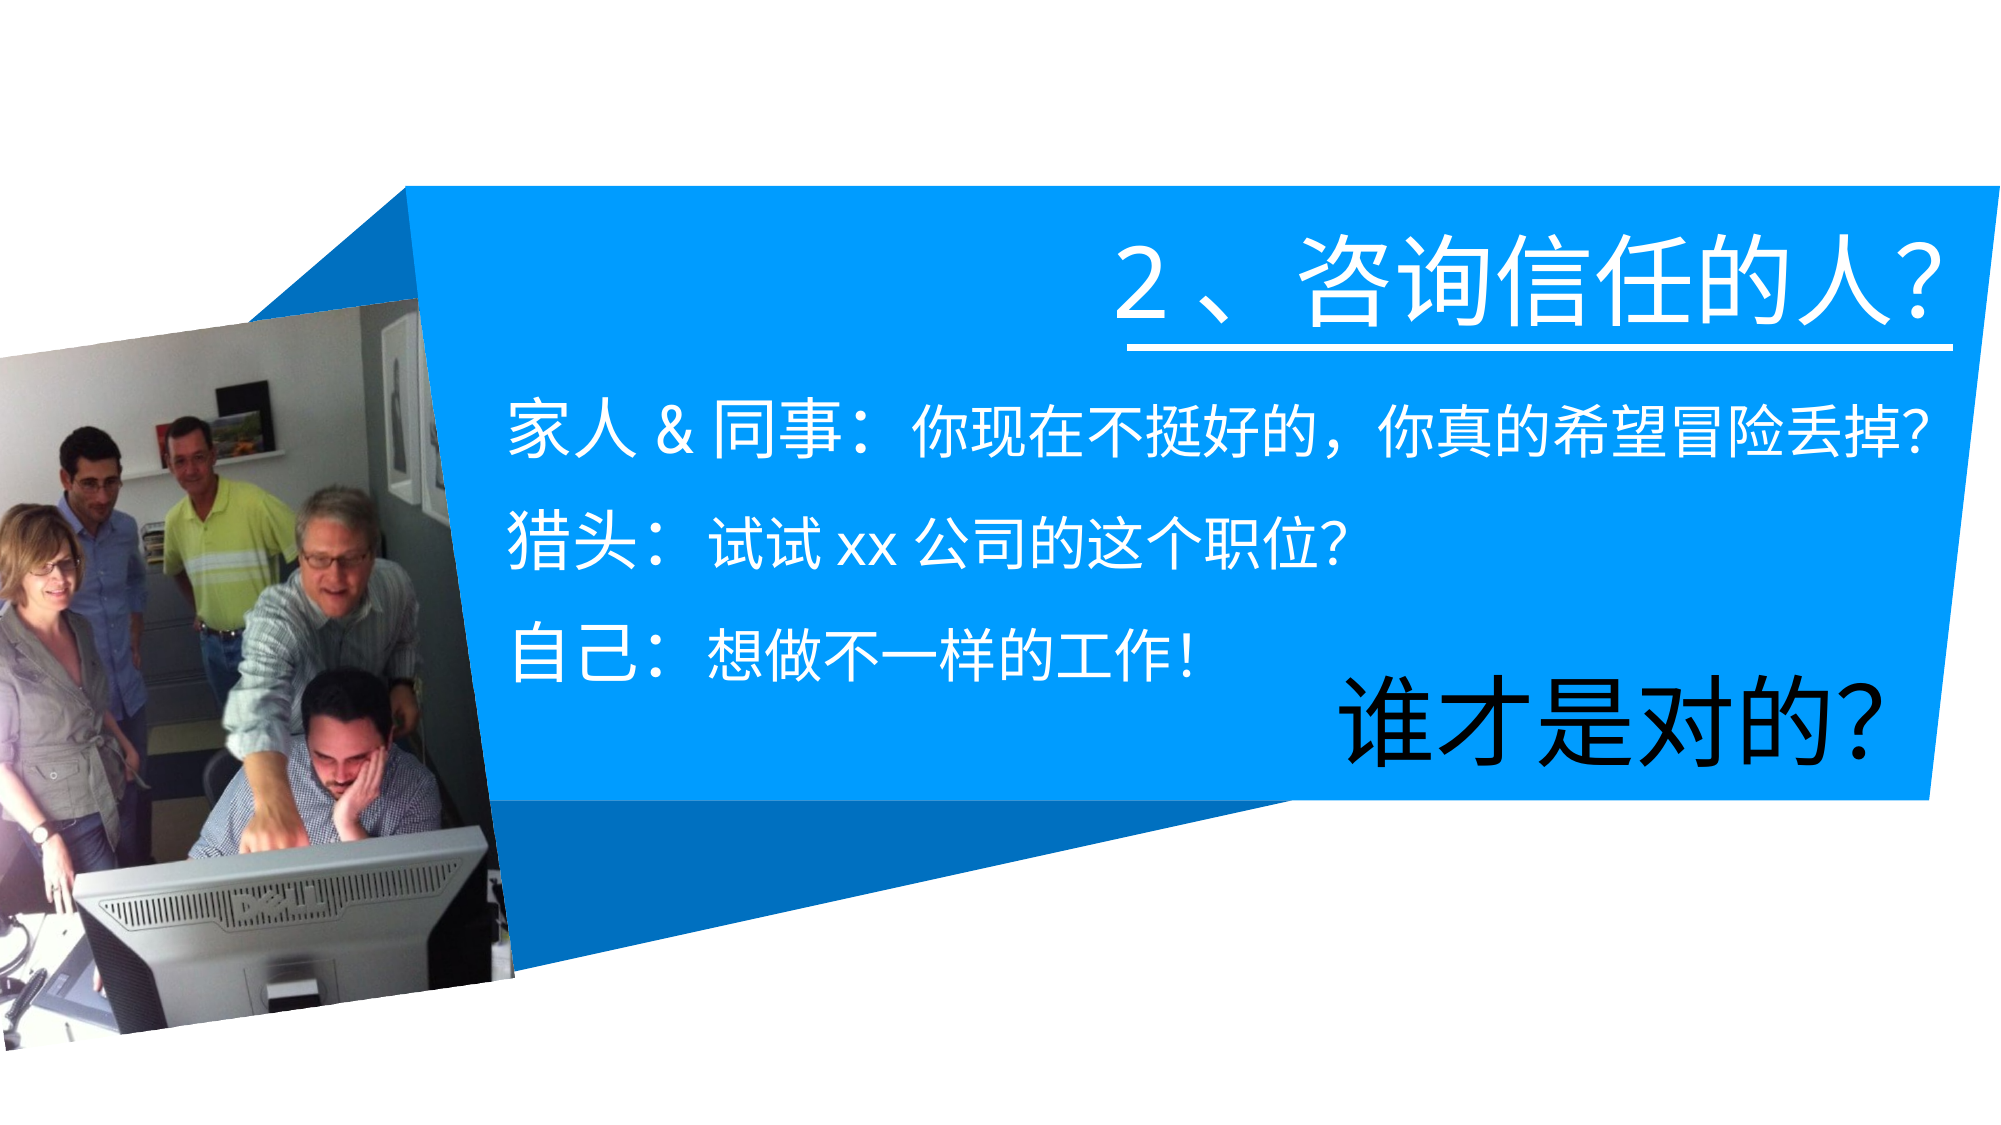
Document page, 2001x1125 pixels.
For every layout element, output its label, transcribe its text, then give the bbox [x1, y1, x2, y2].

text_box [490, 799, 1293, 973]
picture [0, 299, 515, 1050]
text_box 谁才是对的？ [1320, 651, 1951, 787]
text_box [404, 184, 2000, 802]
text_box 2、咨询信任的人？ [1095, 211, 2000, 346]
text_box 家人&同事：你现在不挺好的，你真的希望冒险丢掉？ 猎头：试试xx公司的这个职位？ 自己：想做不一样的工作！ [491, 347, 1975, 698]
text_box [247, 187, 417, 322]
